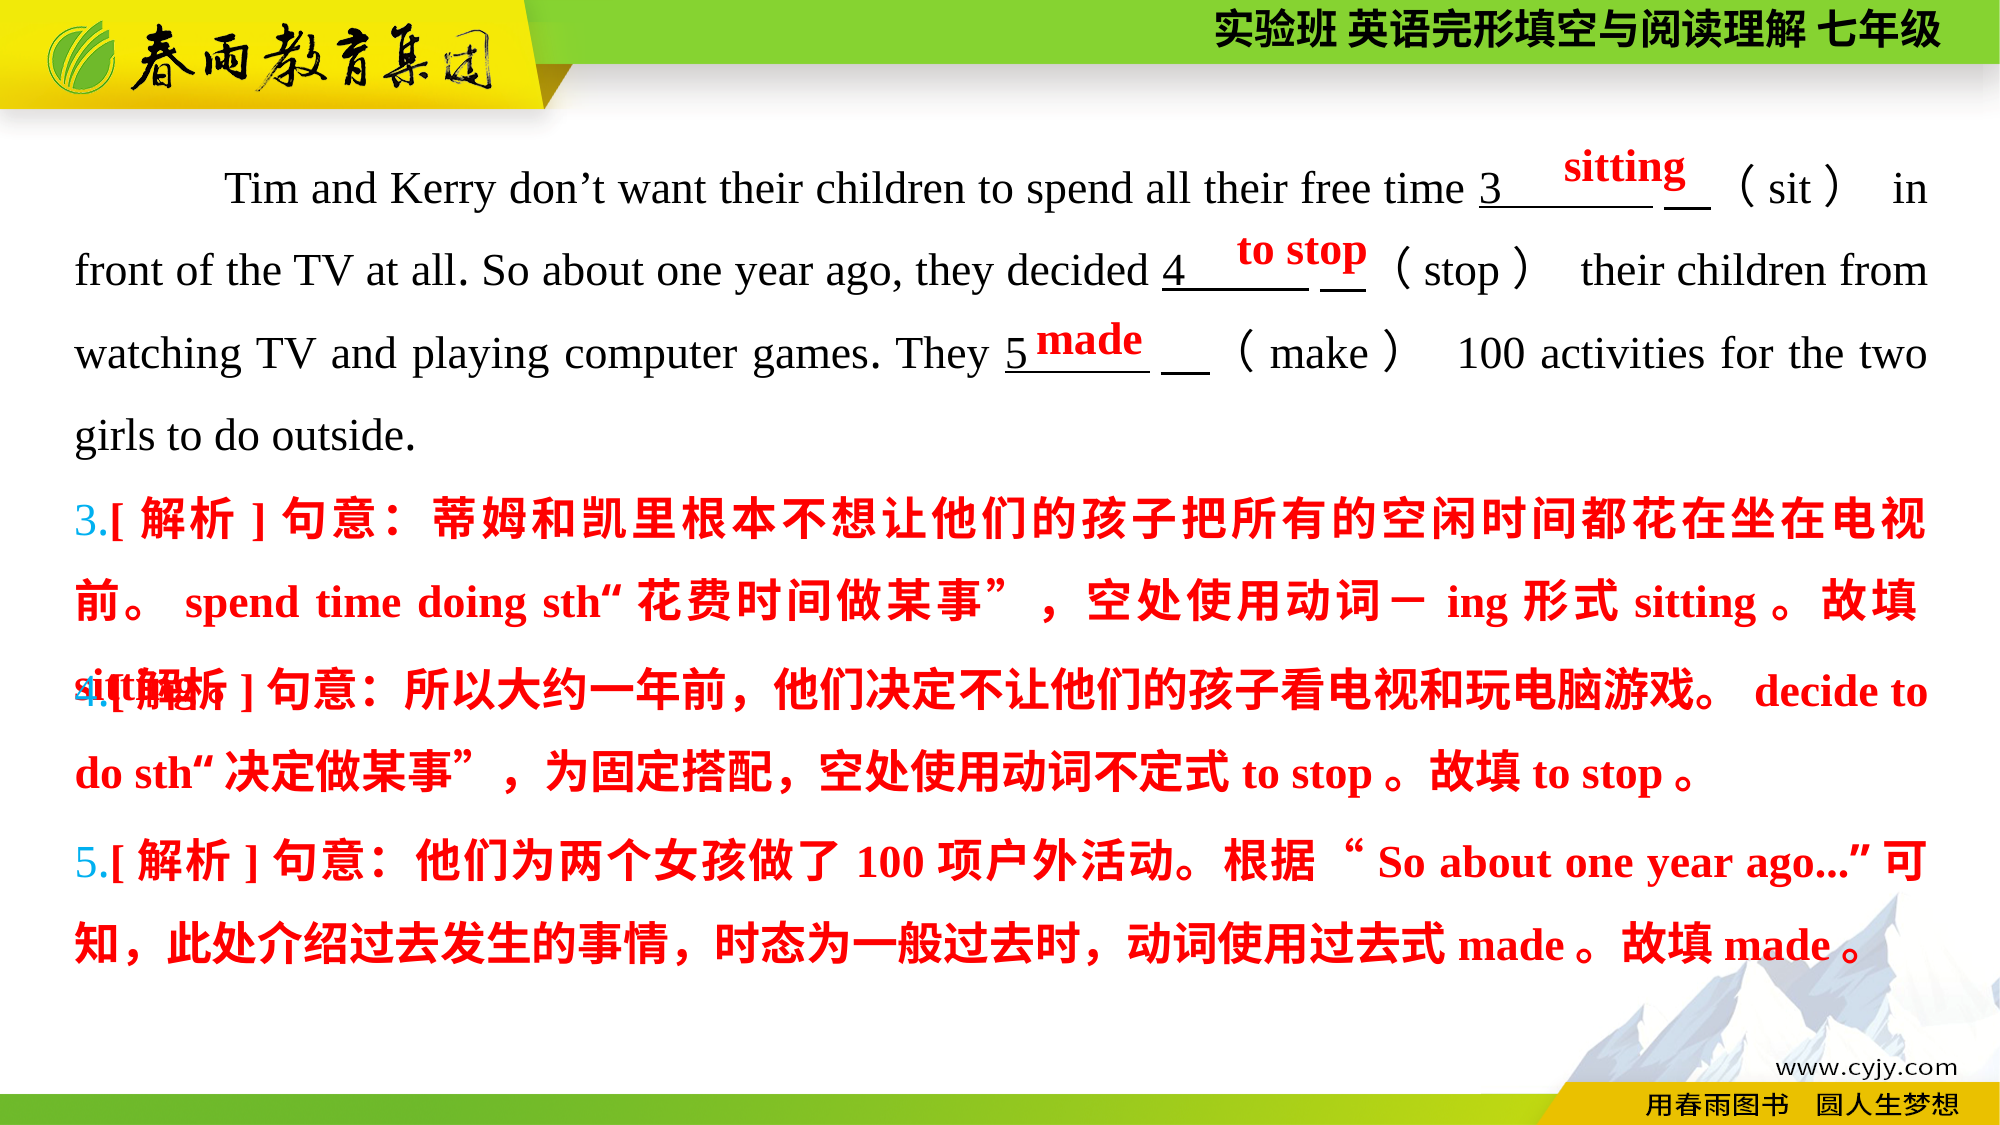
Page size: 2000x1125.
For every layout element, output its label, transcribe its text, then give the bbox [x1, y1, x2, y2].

list Tim and Kerry don’t want their children to spend all their free time 3 （sit） in front of the TV at all. So about one year ago, they decided 4 （stop） their children from watching TV and playing computer games. They 5 （make） 100 activities for the two girls to do outside. [59, 122, 1944, 454]
text_box to stop [1210, 211, 1383, 281]
text_box made [1021, 301, 1158, 372]
picture [0, 0, 2000, 1125]
text_box 4.[解析]句意：所以大约一年前，他们决定不让他们的孩子看电视和玩电脑游戏。decide to do sth“决定做某事”，为固定搭配，空处使用动词不定式to stop。故填to stop。 [59, 625, 1944, 797]
text_box 3.[解析]句意：蒂姆和凯里根本不想让他们的孩子把所有的空闲时间都花在坐在电视前。spend time doing sth“花费时间做某事”，空处使用动词－ing形式sitting。故填sitting。 [59, 454, 1944, 625]
text_box sitting [1537, 127, 1702, 198]
text_box 5.[解析]句意：他们为两个女孩做了100项户外活动。根据“So about one year ago...”可知，此处介绍过去发生的事情，时态为一般过去时，动词使用过去式made。故填made。 [59, 797, 1944, 977]
